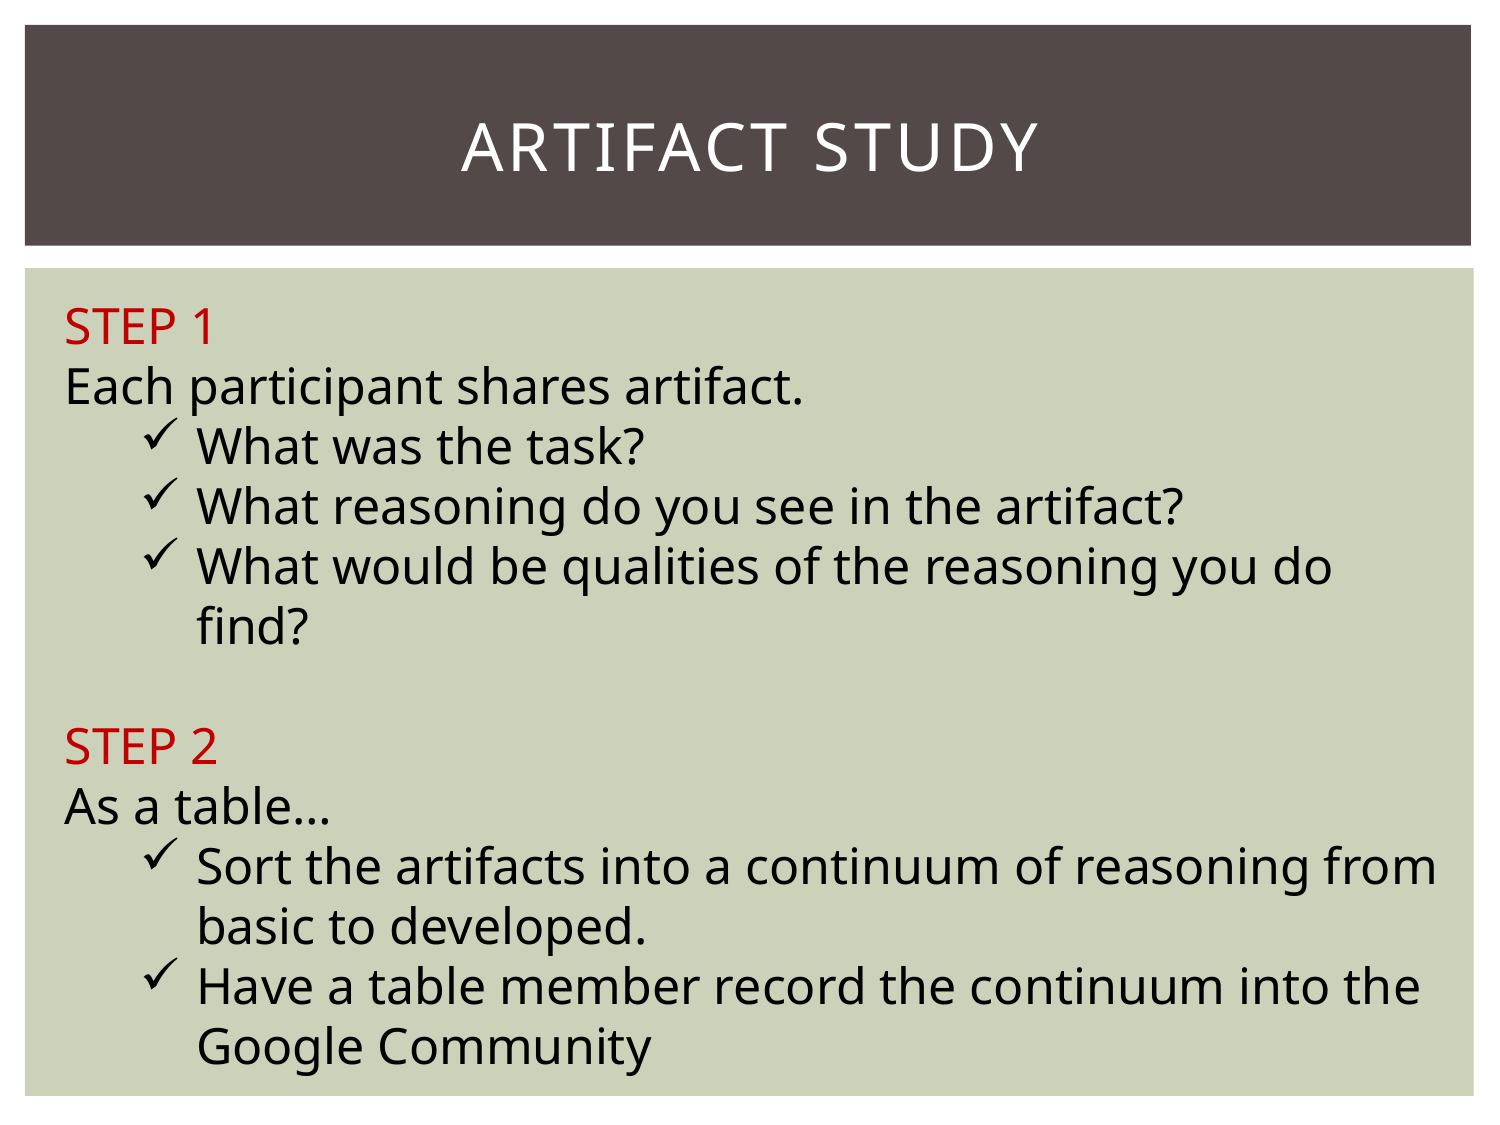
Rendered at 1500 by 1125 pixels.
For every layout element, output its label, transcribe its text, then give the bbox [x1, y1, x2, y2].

title Artifact study [62, 58, 1438, 232]
text_box STEP 1 Each participant shares artifact. What was the task? What reasoning do you see in the artifact? What would be qualities of the reasoning you do find? STEP 2 As a table… Sort the artifacts into a continuum of reasoning from basic to developed. Have a table member record the continuum into the Google Community [49, 287, 1463, 1125]
